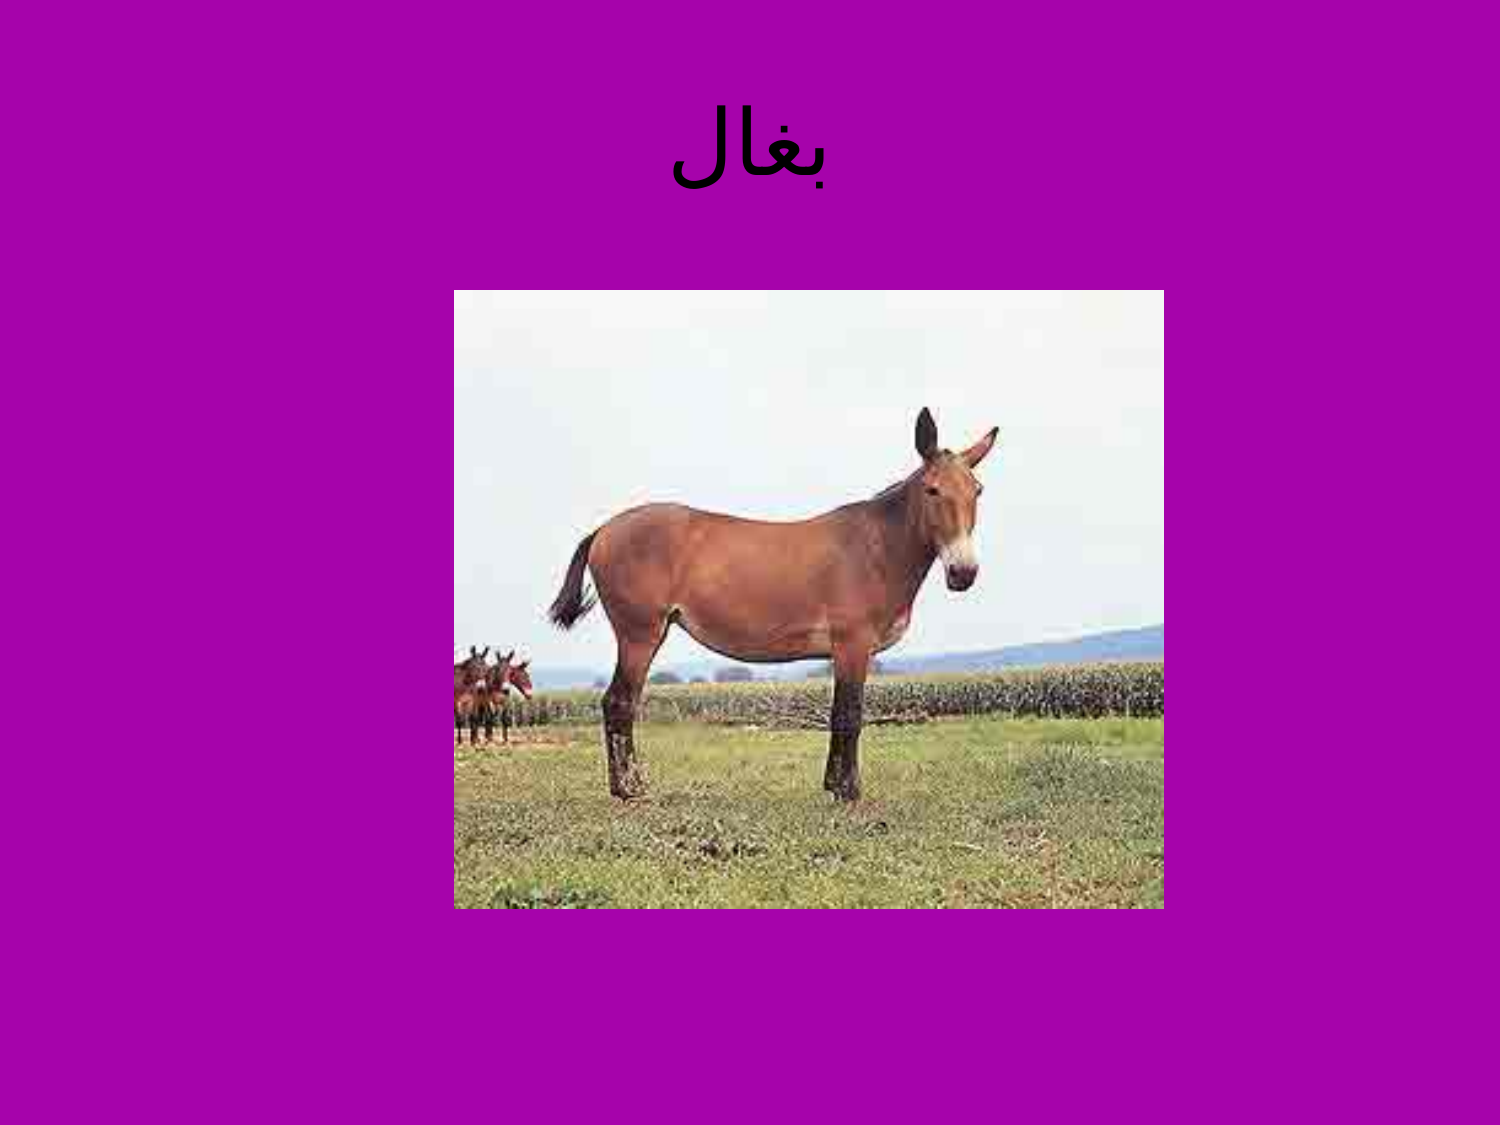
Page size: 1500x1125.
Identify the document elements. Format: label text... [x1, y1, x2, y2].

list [454, 290, 1164, 910]
title بغال [75, 45, 1425, 233]
